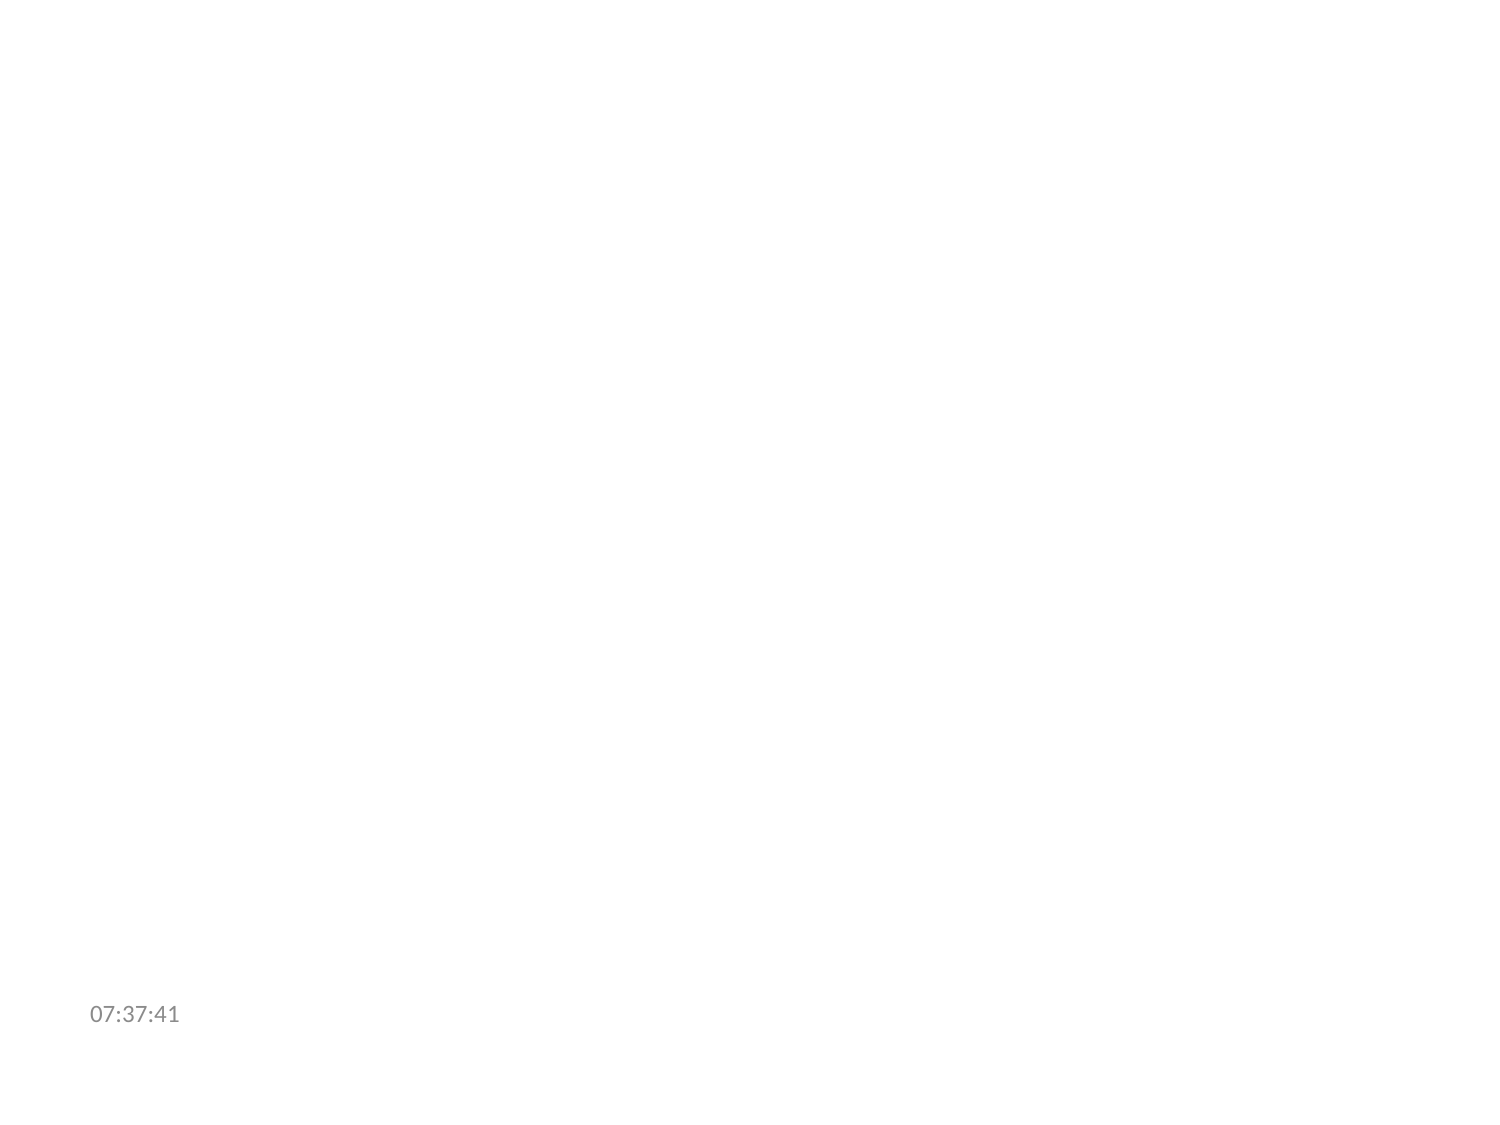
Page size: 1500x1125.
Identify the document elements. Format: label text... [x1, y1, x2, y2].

text_box 15:35:09 [75, 982, 425, 1043]
